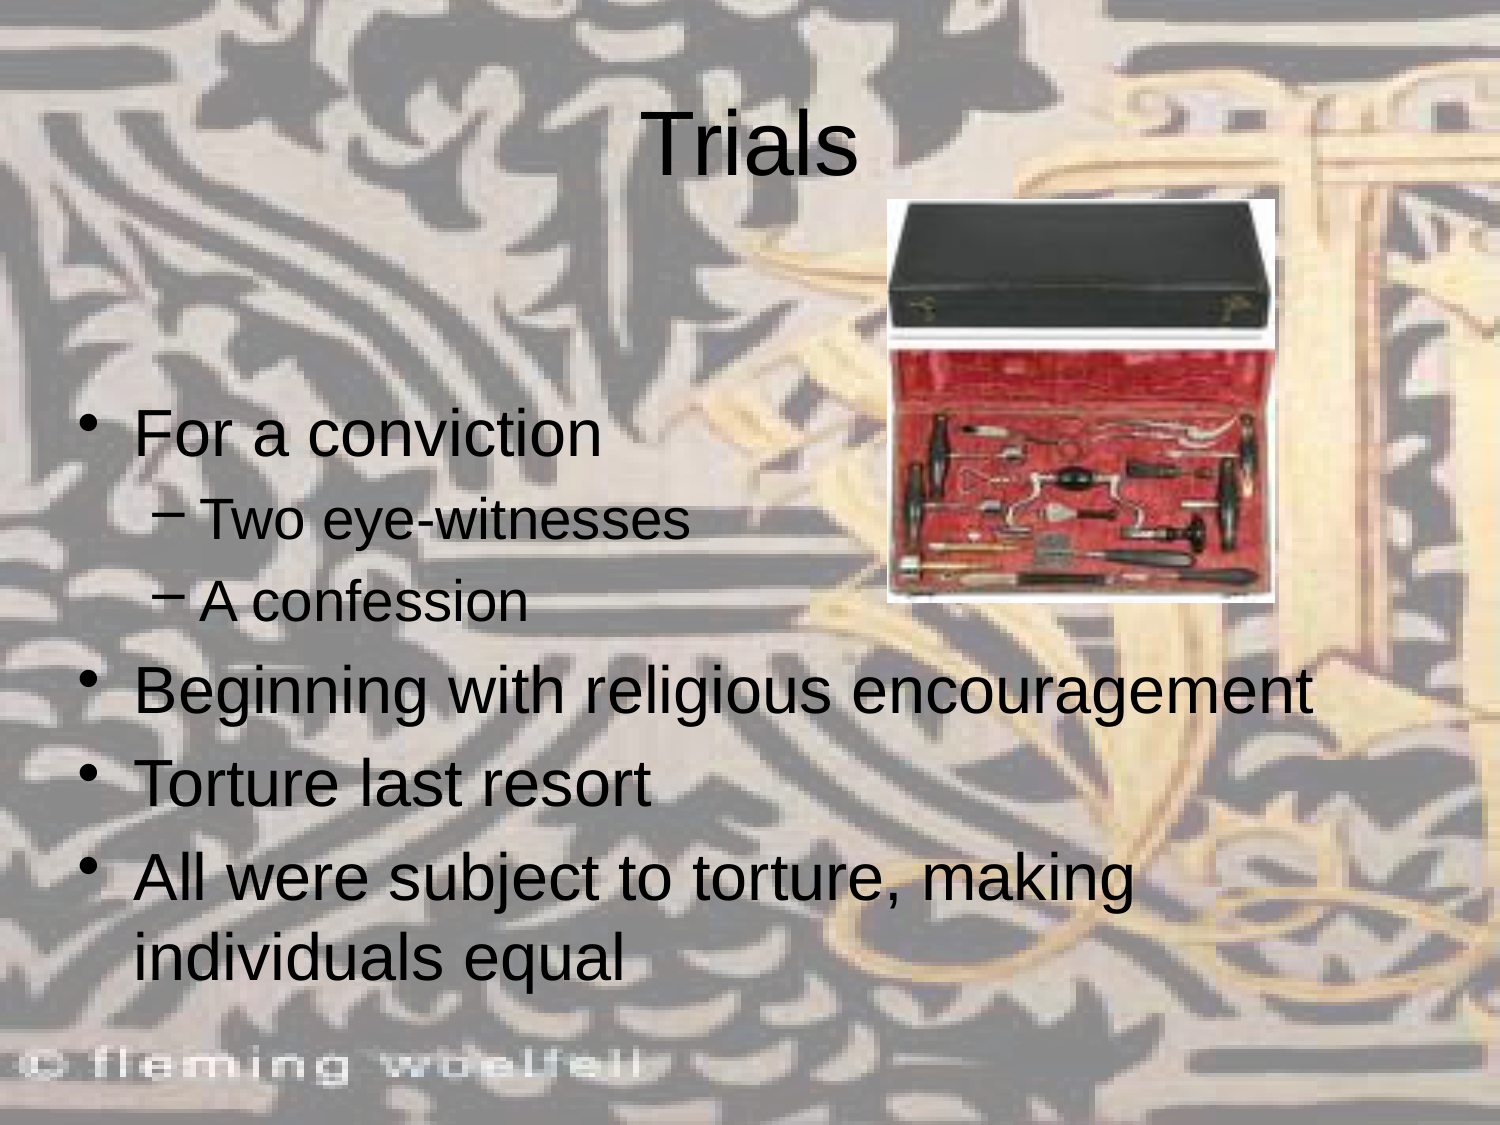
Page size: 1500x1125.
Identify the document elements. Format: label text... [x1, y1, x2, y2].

picture [887, 199, 1276, 604]
title Trials [74, 44, 1426, 233]
list For a conviction Two eye-witnesses A confession Beginning with religious encouragement Torture last resort All were subject to torture, making individuals equal [62, 382, 1413, 1125]
